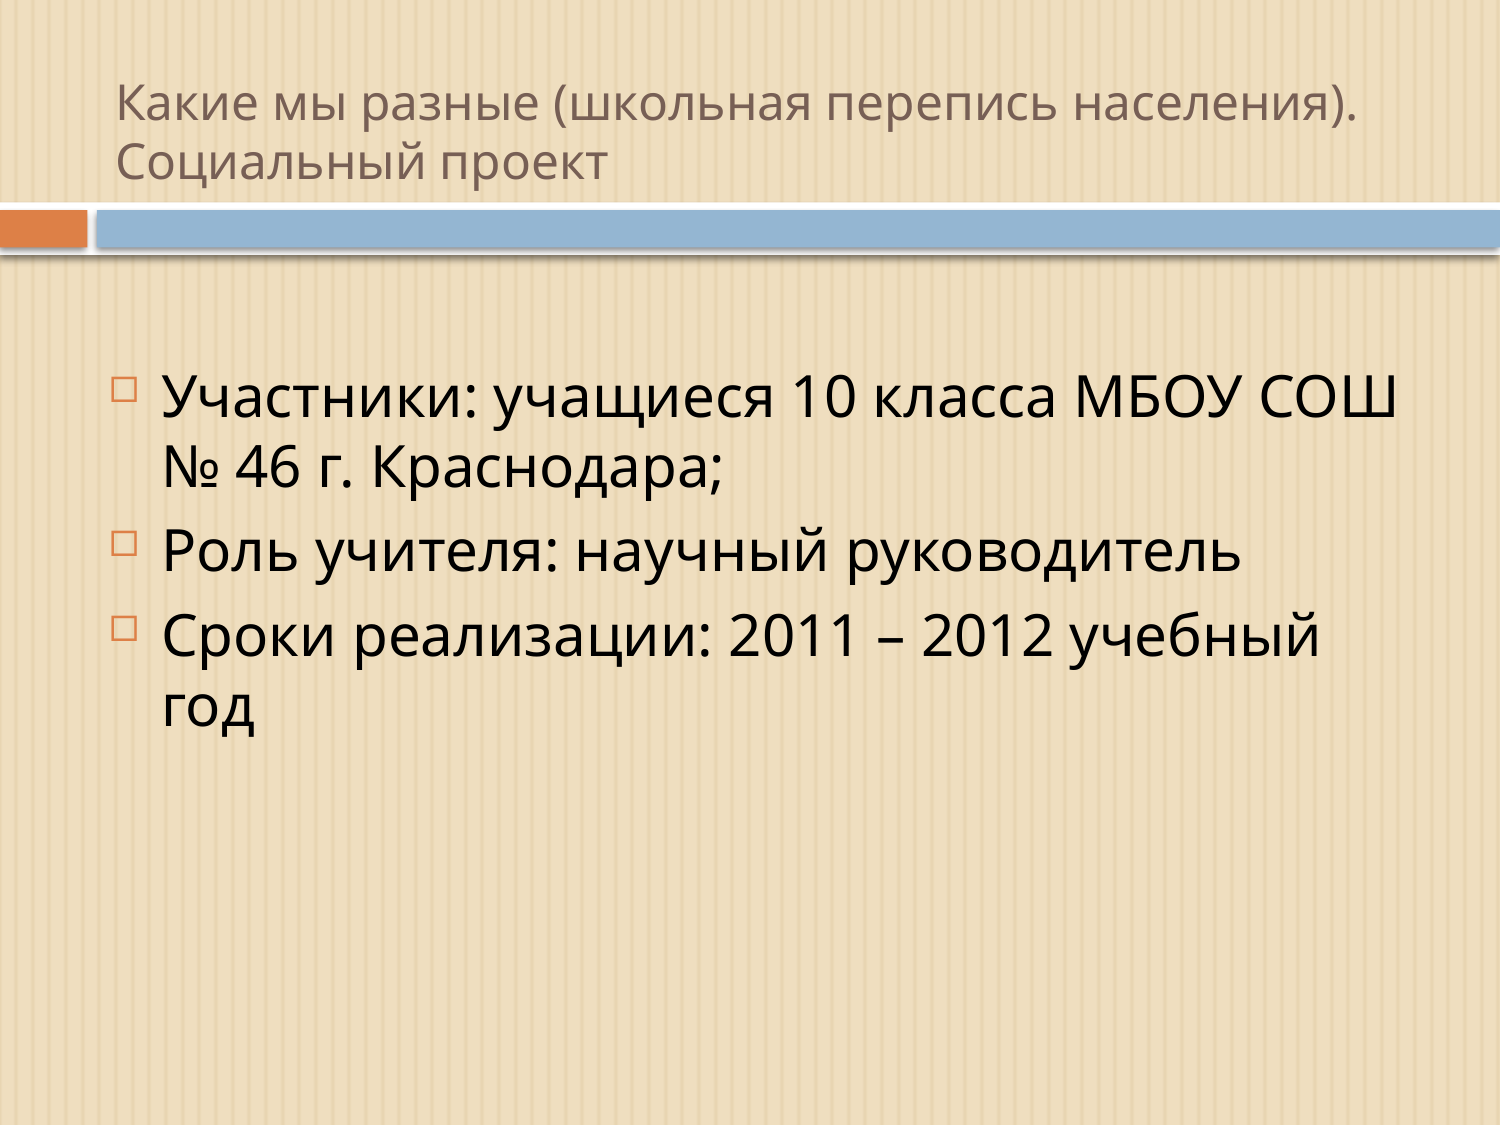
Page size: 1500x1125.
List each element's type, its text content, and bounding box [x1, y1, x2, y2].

list Участники: учащиеся 10 класса МБОУ СОШ № 46 г. Краснодара; Роль учителя: научный руководитель Сроки реализации: 2011 – 2012 учебный год [93, 351, 1430, 1000]
title Какие мы разные (школьная перепись населения). Социальный проект [100, 37, 1438, 223]
